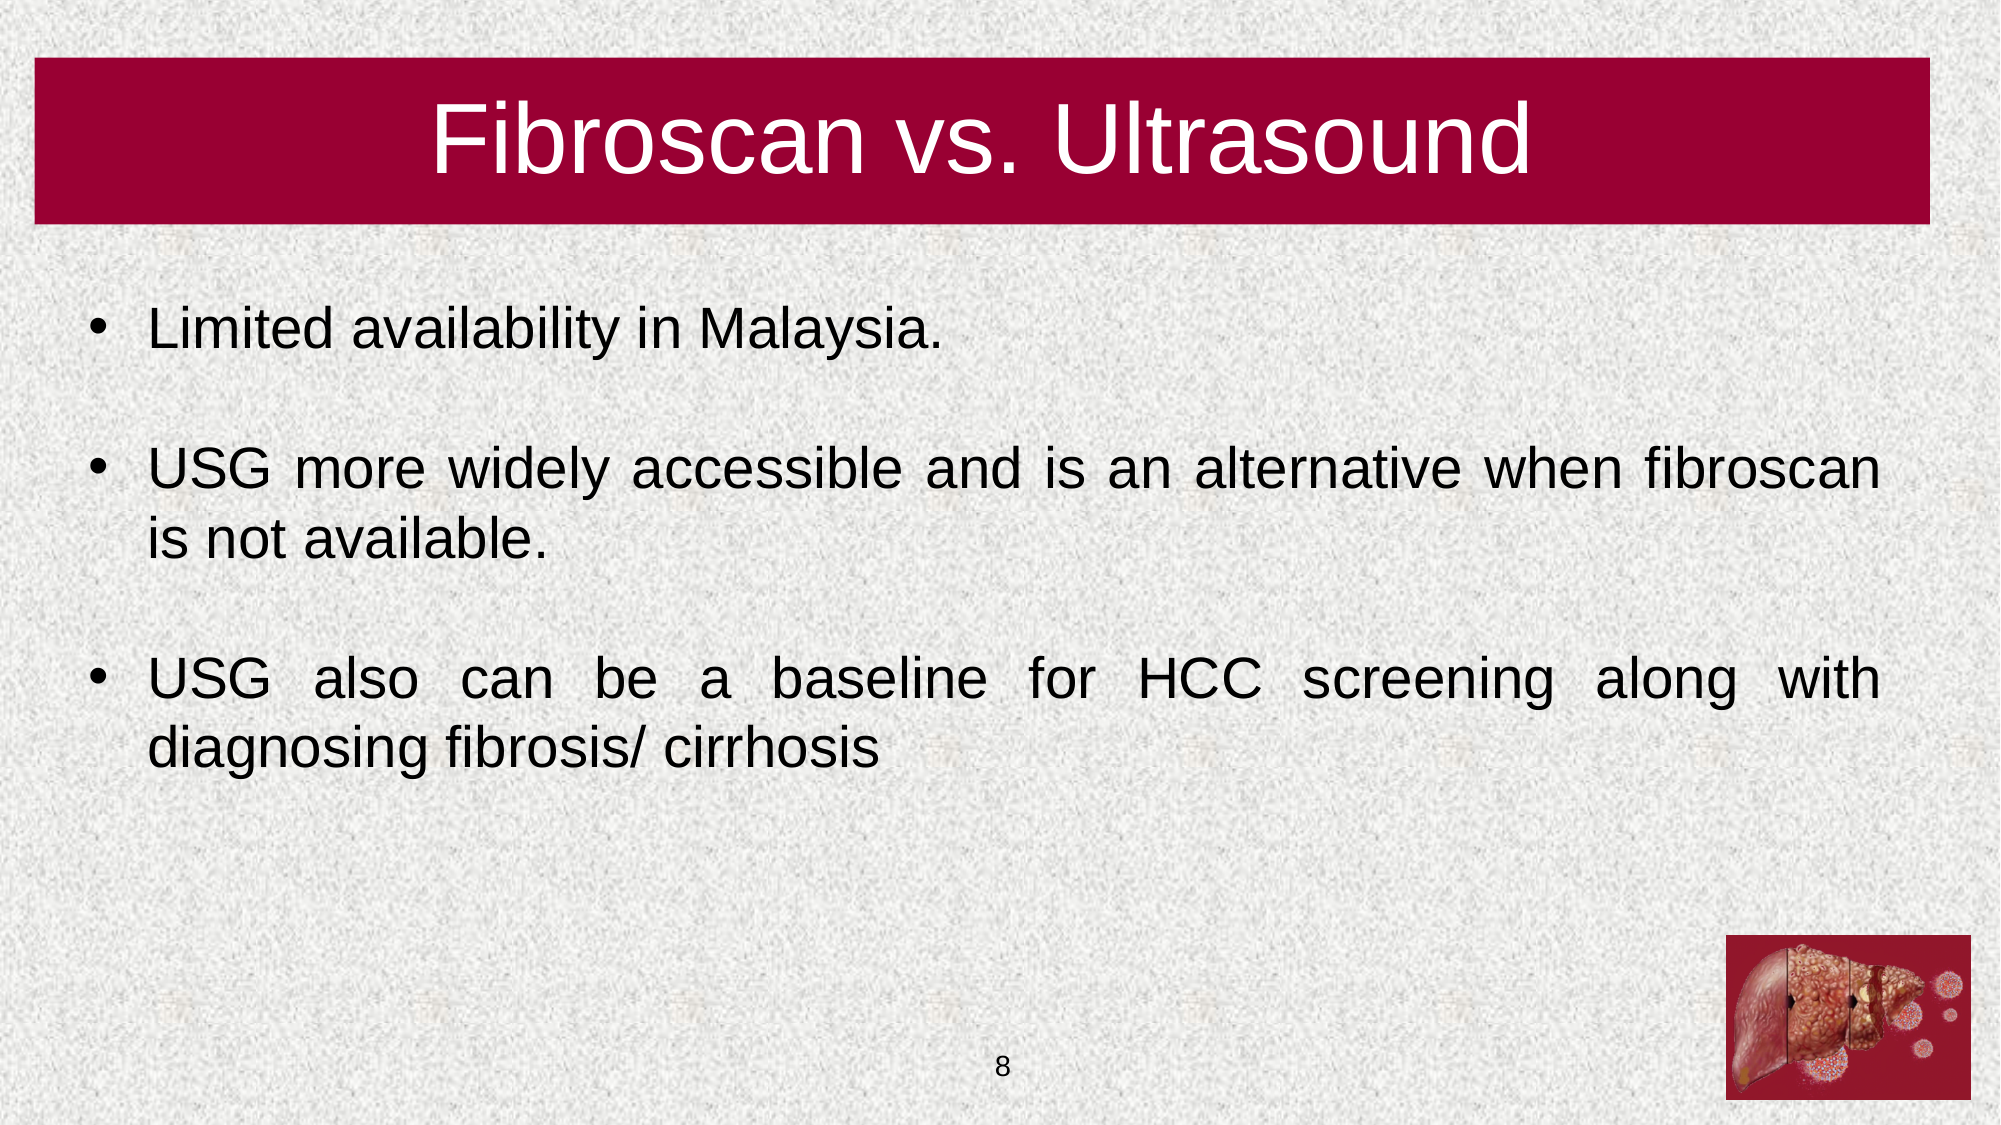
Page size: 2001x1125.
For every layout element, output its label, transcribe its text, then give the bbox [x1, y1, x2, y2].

picture [0, 0, 2001, 1125]
list Limited availability in Malaysia. USG more widely accessible and is an alternative when fibroscan is not available. USG also can be a baseline for HCC screening along with diagnosing fibrosis/ cirrhosis [73, 283, 1900, 881]
text_box 8 [973, 1031, 1027, 1099]
text_box Fibroscan vs. Ultrasound [34, 57, 1930, 225]
